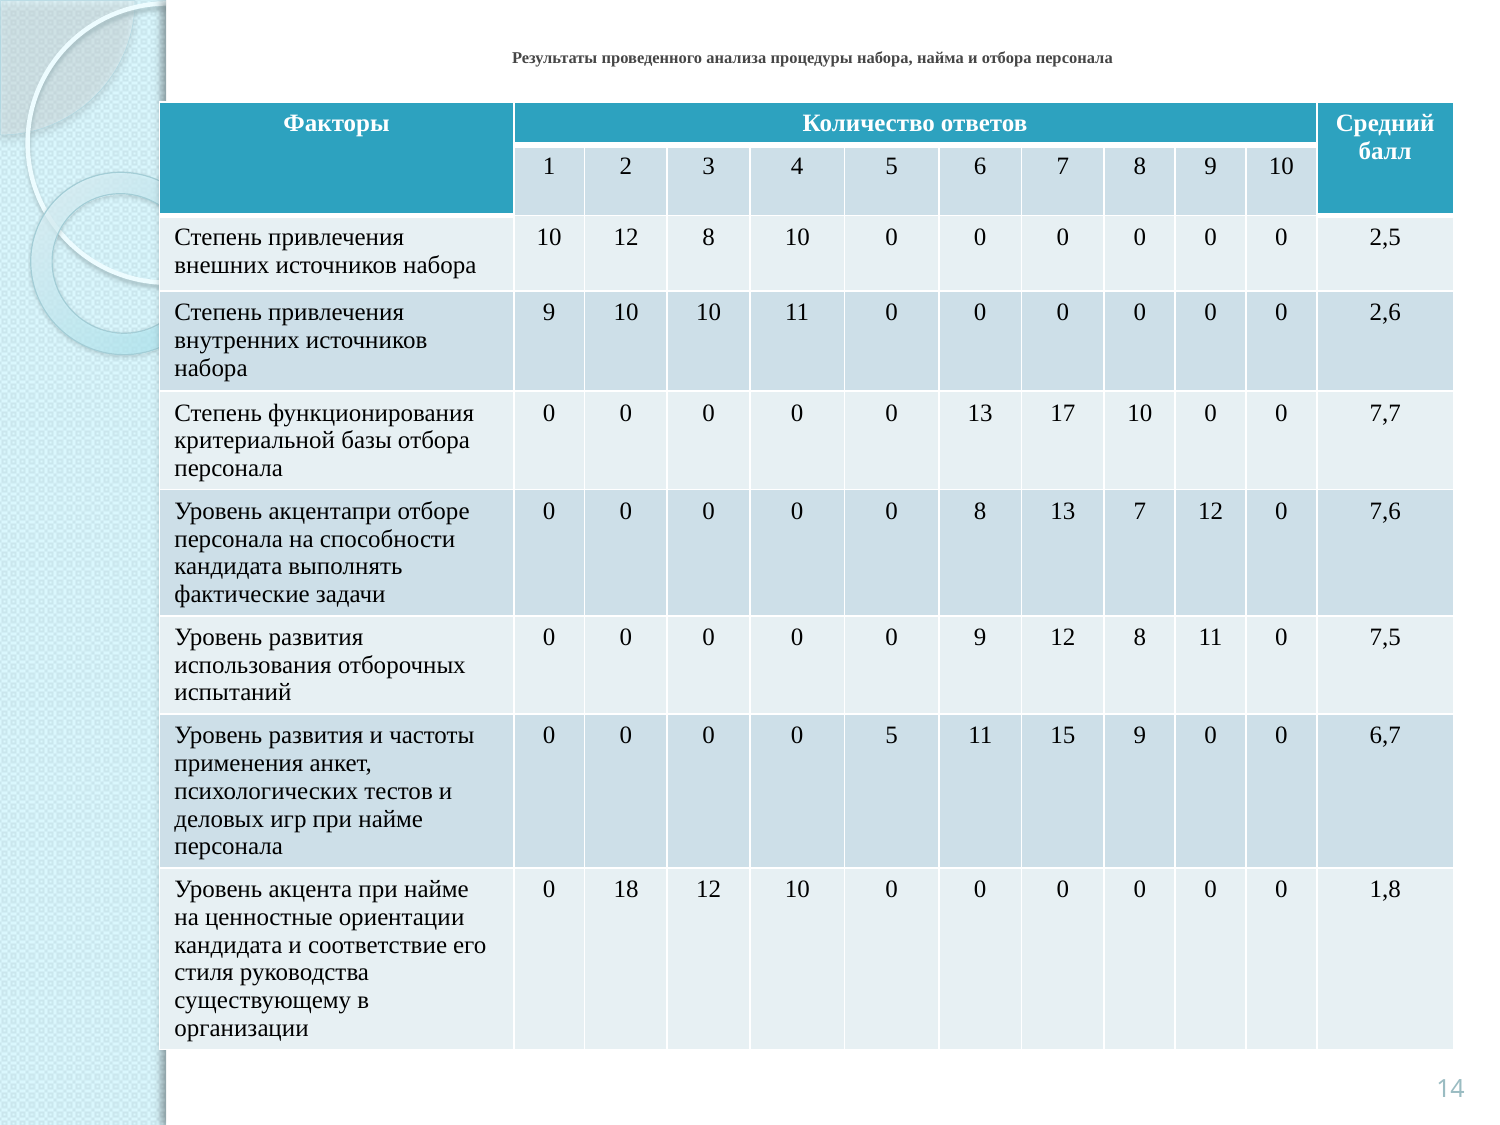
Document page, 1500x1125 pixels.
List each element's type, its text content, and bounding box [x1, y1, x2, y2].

table_cell 3 [668, 148, 749, 215]
table_cell 5 [845, 148, 938, 215]
slide_number 14 [1413, 1034, 1488, 1113]
table_cell 0 [585, 392, 666, 489]
table_cell 0 [845, 617, 938, 713]
table_cell 8 [1105, 617, 1174, 713]
table_cell 12 [585, 216, 666, 290]
table_cell 10 [751, 869, 844, 1049]
table_cell 0 [1247, 292, 1316, 390]
table_cell 10 [585, 292, 666, 390]
table_cell 10 [668, 292, 749, 390]
table_cell Степень привлечения внутренних источников набора [160, 292, 513, 390]
table_cell 0 [1247, 617, 1316, 713]
table_cell 9 [940, 617, 1021, 713]
table_cell 2,6 [1318, 292, 1453, 390]
table_cell 0 [1247, 392, 1316, 489]
table_cell Уровень акцента при найме на ценностные ориентации кандидата и соответствие его стиля руководства существующему в организации [160, 869, 513, 1049]
table_cell 1,8 [1318, 869, 1453, 1049]
table_cell 2,5 [1318, 218, 1453, 290]
table_cell 0 [940, 292, 1021, 390]
table_cell 0 [845, 392, 938, 489]
table_cell 0 [1022, 216, 1103, 290]
table_cell 0 [668, 617, 749, 713]
title Результаты проведенного анализа процедуры набора, найма и отбора персонала [159, 0, 1466, 114]
table_cell 9 [1105, 715, 1174, 867]
table_cell 6,7 [1318, 715, 1453, 867]
table_cell 18 [585, 869, 666, 1049]
table_cell 12 [1022, 617, 1103, 713]
table_cell Уровень акцентапри отборе персонала на способности кандидата выполнять фактические задачи [160, 490, 513, 615]
table_cell 0 [1176, 292, 1245, 390]
table_cell 8 [940, 490, 1021, 615]
table_cell 0 [1105, 292, 1174, 390]
table_cell 8 [1105, 148, 1174, 215]
table_cell 10 [515, 216, 584, 290]
table_header Факторы [160, 103, 513, 213]
table_cell 7 [1105, 490, 1174, 615]
table_cell 6 [940, 148, 1021, 215]
table_cell 0 [585, 715, 666, 867]
table_cell 0 [515, 392, 584, 489]
table_cell 0 [585, 617, 666, 713]
table_cell 4 [751, 148, 844, 215]
table_cell 0 [845, 490, 938, 615]
table_cell 0 [845, 292, 938, 390]
table_cell 0 [1176, 869, 1245, 1049]
table_cell 7,7 [1318, 392, 1453, 489]
table_cell 11 [1176, 617, 1245, 713]
table_cell 0 [845, 869, 938, 1049]
table_cell 0 [751, 715, 844, 867]
table_cell 0 [668, 392, 749, 489]
table_cell 15 [1022, 715, 1103, 867]
table_cell 0 [668, 490, 749, 615]
table_cell Степень привлечения внешних источников набора [160, 218, 513, 290]
table_cell 0 [1105, 216, 1174, 290]
table_cell 13 [1022, 490, 1103, 615]
table_cell 10 [751, 216, 844, 290]
table_header Количество ответов [515, 103, 1316, 142]
table_cell 0 [1176, 216, 1245, 290]
table_cell 17 [1022, 392, 1103, 489]
table_cell Уровень развития и частоты применения анкет, психологических тестов и деловых игр при найме персонала [160, 715, 513, 867]
table_cell 0 [668, 715, 749, 867]
table_cell 0 [940, 216, 1021, 290]
table_cell 7 [1022, 148, 1103, 215]
table_cell 2 [585, 148, 666, 215]
table_cell 0 [1105, 869, 1174, 1049]
table_cell 0 [585, 490, 666, 615]
table_cell 12 [1176, 490, 1245, 615]
table_cell 7,5 [1318, 617, 1453, 713]
table_cell 0 [1247, 216, 1316, 290]
table_cell 0 [1247, 715, 1316, 867]
table_cell 5 [845, 715, 938, 867]
table_cell 0 [845, 216, 938, 290]
table_cell Степень функционирования критериальной базы отбора персонала [160, 392, 513, 489]
table_header Средний балл [1318, 103, 1453, 213]
table_cell 0 [1022, 292, 1103, 390]
table_cell 10 [1105, 392, 1174, 489]
table_cell 1 [515, 148, 584, 215]
table_cell 12 [668, 869, 749, 1049]
table_cell 0 [1022, 869, 1103, 1049]
table_cell 0 [1247, 869, 1316, 1049]
table_cell 9 [1176, 148, 1245, 215]
table_cell 0 [1176, 715, 1245, 867]
table_cell 11 [940, 715, 1021, 867]
table_cell 0 [751, 490, 844, 615]
table_cell 0 [1176, 392, 1245, 489]
table_cell 9 [515, 292, 584, 390]
table_cell 7,6 [1318, 490, 1453, 615]
table_cell 0 [751, 617, 844, 713]
table_cell 10 [1247, 148, 1316, 215]
table_cell 0 [515, 869, 584, 1049]
table_cell 0 [515, 617, 584, 713]
table_cell 0 [515, 490, 584, 615]
table_cell 0 [515, 715, 584, 867]
table_cell 0 [1247, 490, 1316, 615]
table_cell 13 [940, 392, 1021, 489]
table_cell 0 [751, 392, 844, 489]
table_cell 0 [940, 869, 1021, 1049]
table_cell 11 [751, 292, 844, 390]
table_cell Уровень развития использования отборочных испытаний [160, 617, 513, 713]
table_cell 8 [668, 216, 749, 290]
